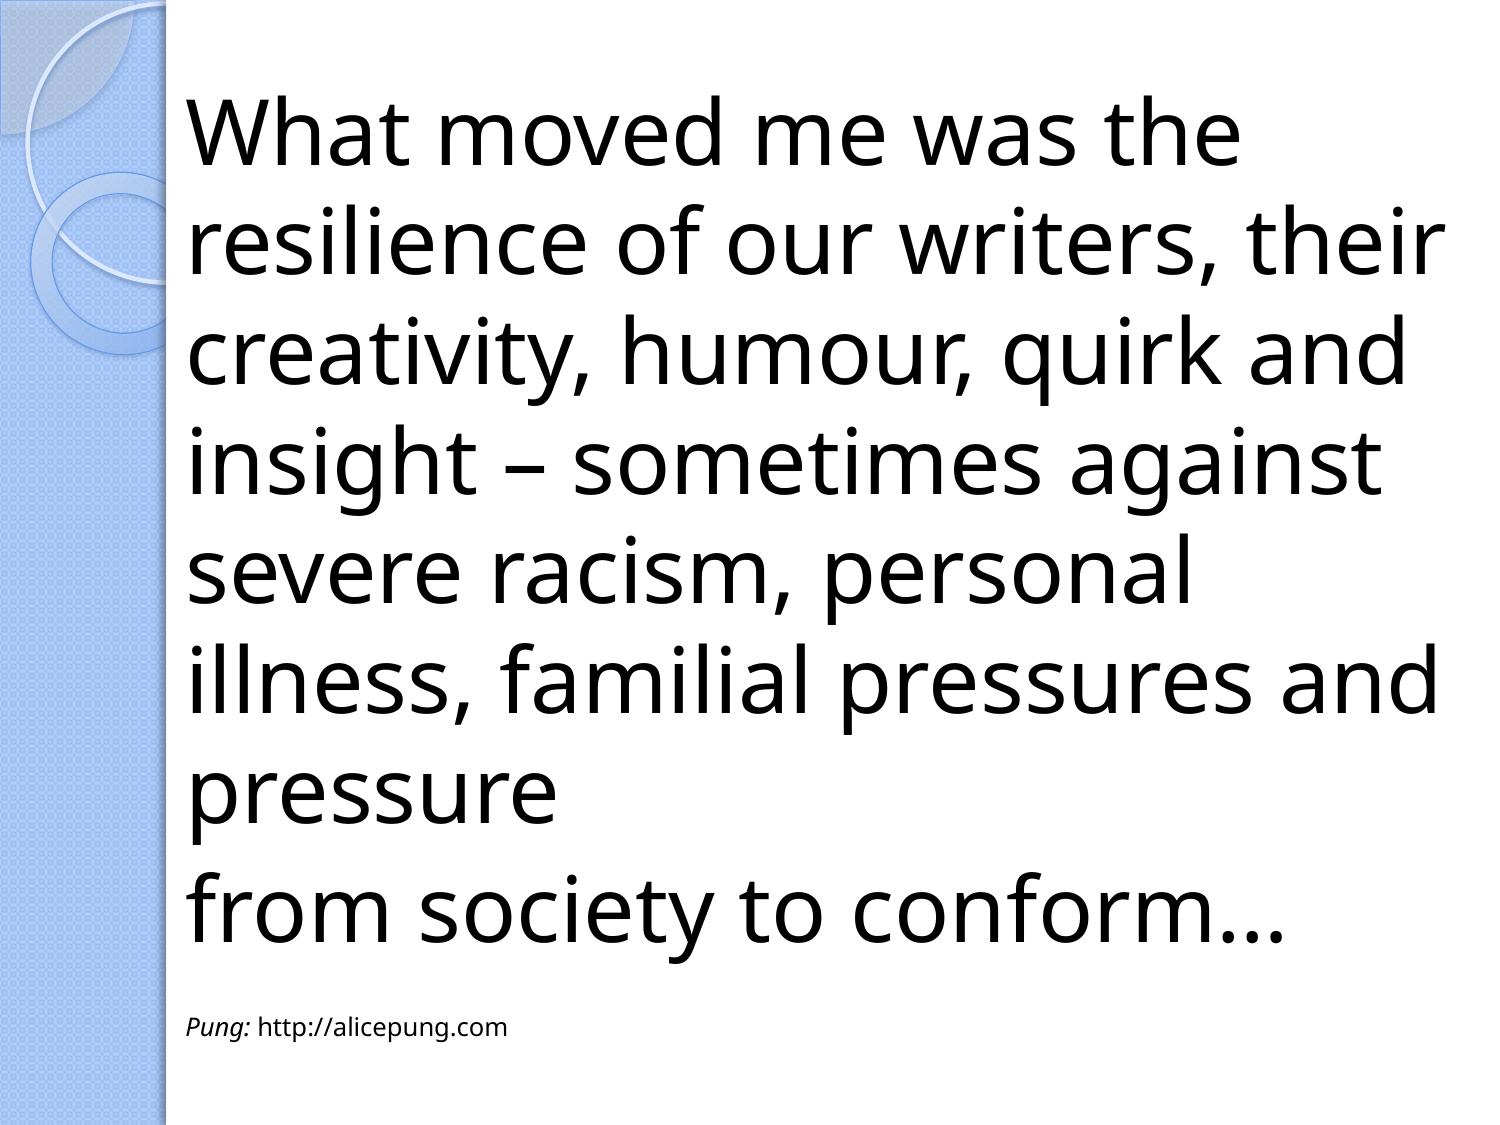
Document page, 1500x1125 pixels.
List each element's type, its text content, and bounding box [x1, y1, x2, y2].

list What moved me was the resilience of our writers, their creativity, humour, quirk and insight – sometimes against severe racism, personal illness, familial pressures and pressure from society to conform… Pung: http://alicepung.com [159, 66, 1466, 1072]
